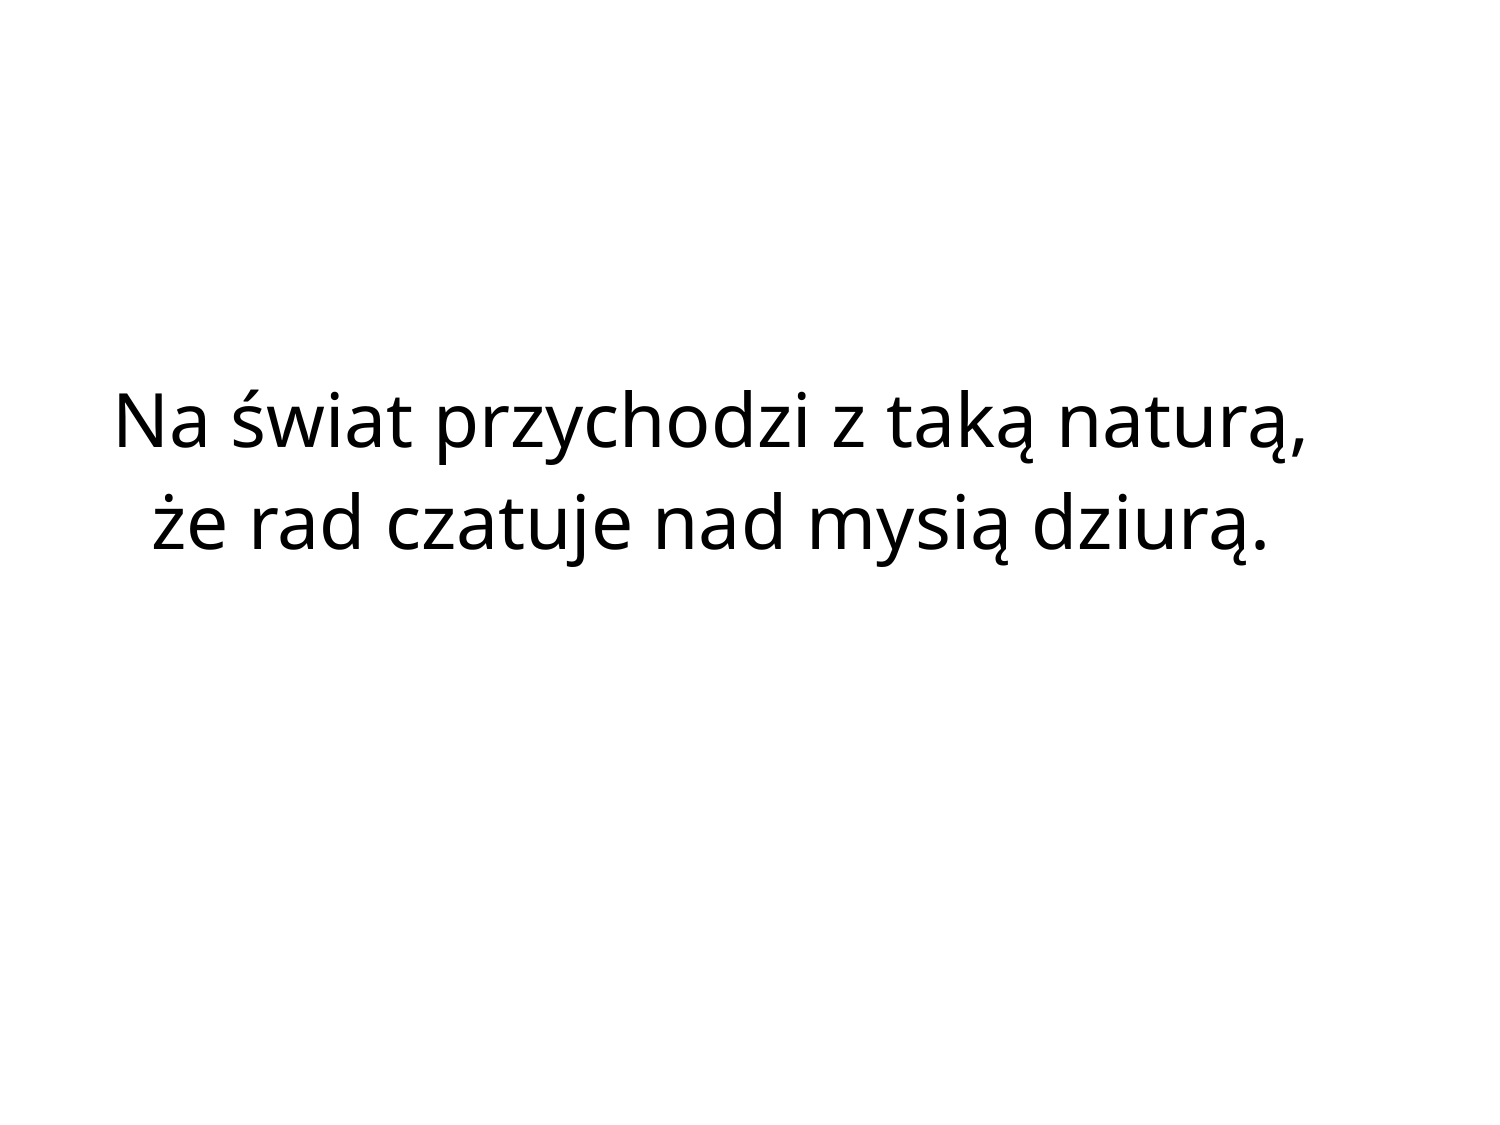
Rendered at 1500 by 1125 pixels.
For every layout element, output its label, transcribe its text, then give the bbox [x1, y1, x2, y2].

list Na świat przychodzi z taką naturą, że rad czatuje nad mysią dziurą. [75, 262, 1348, 1062]
